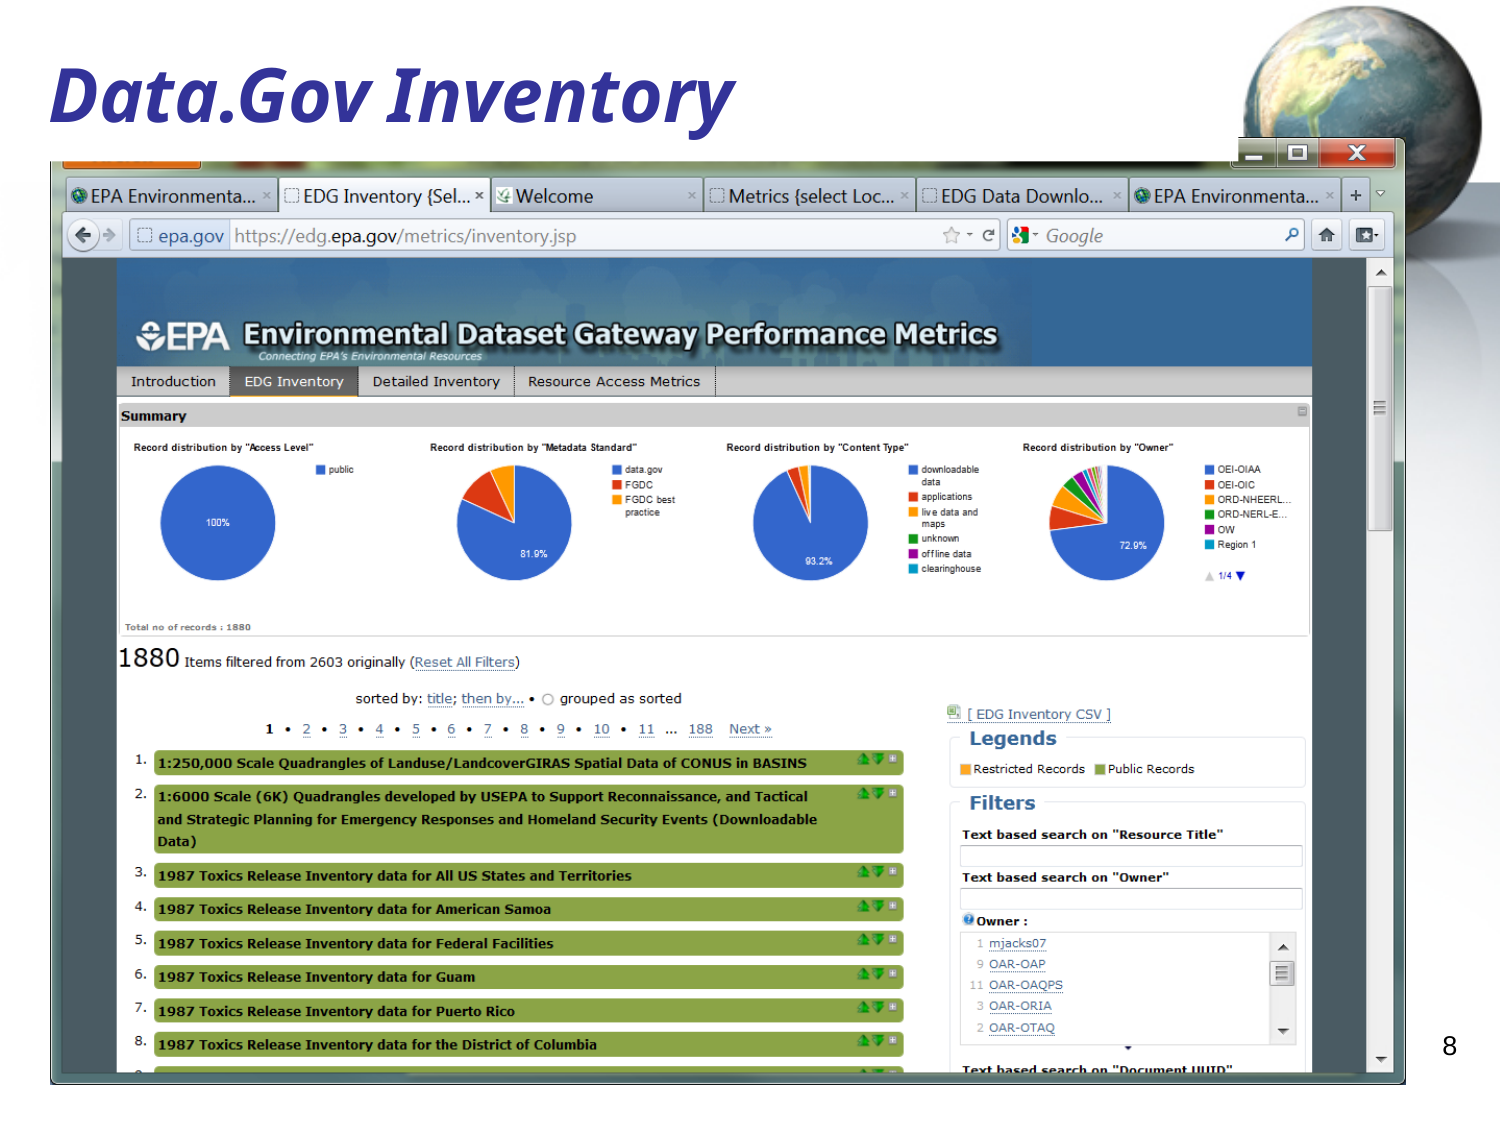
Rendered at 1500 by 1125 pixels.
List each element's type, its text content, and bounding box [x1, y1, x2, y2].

slide_number 8 [1159, 1020, 1473, 1096]
picture [0, 0, 1500, 1125]
title Data.Gov Inventory [33, 22, 1239, 162]
